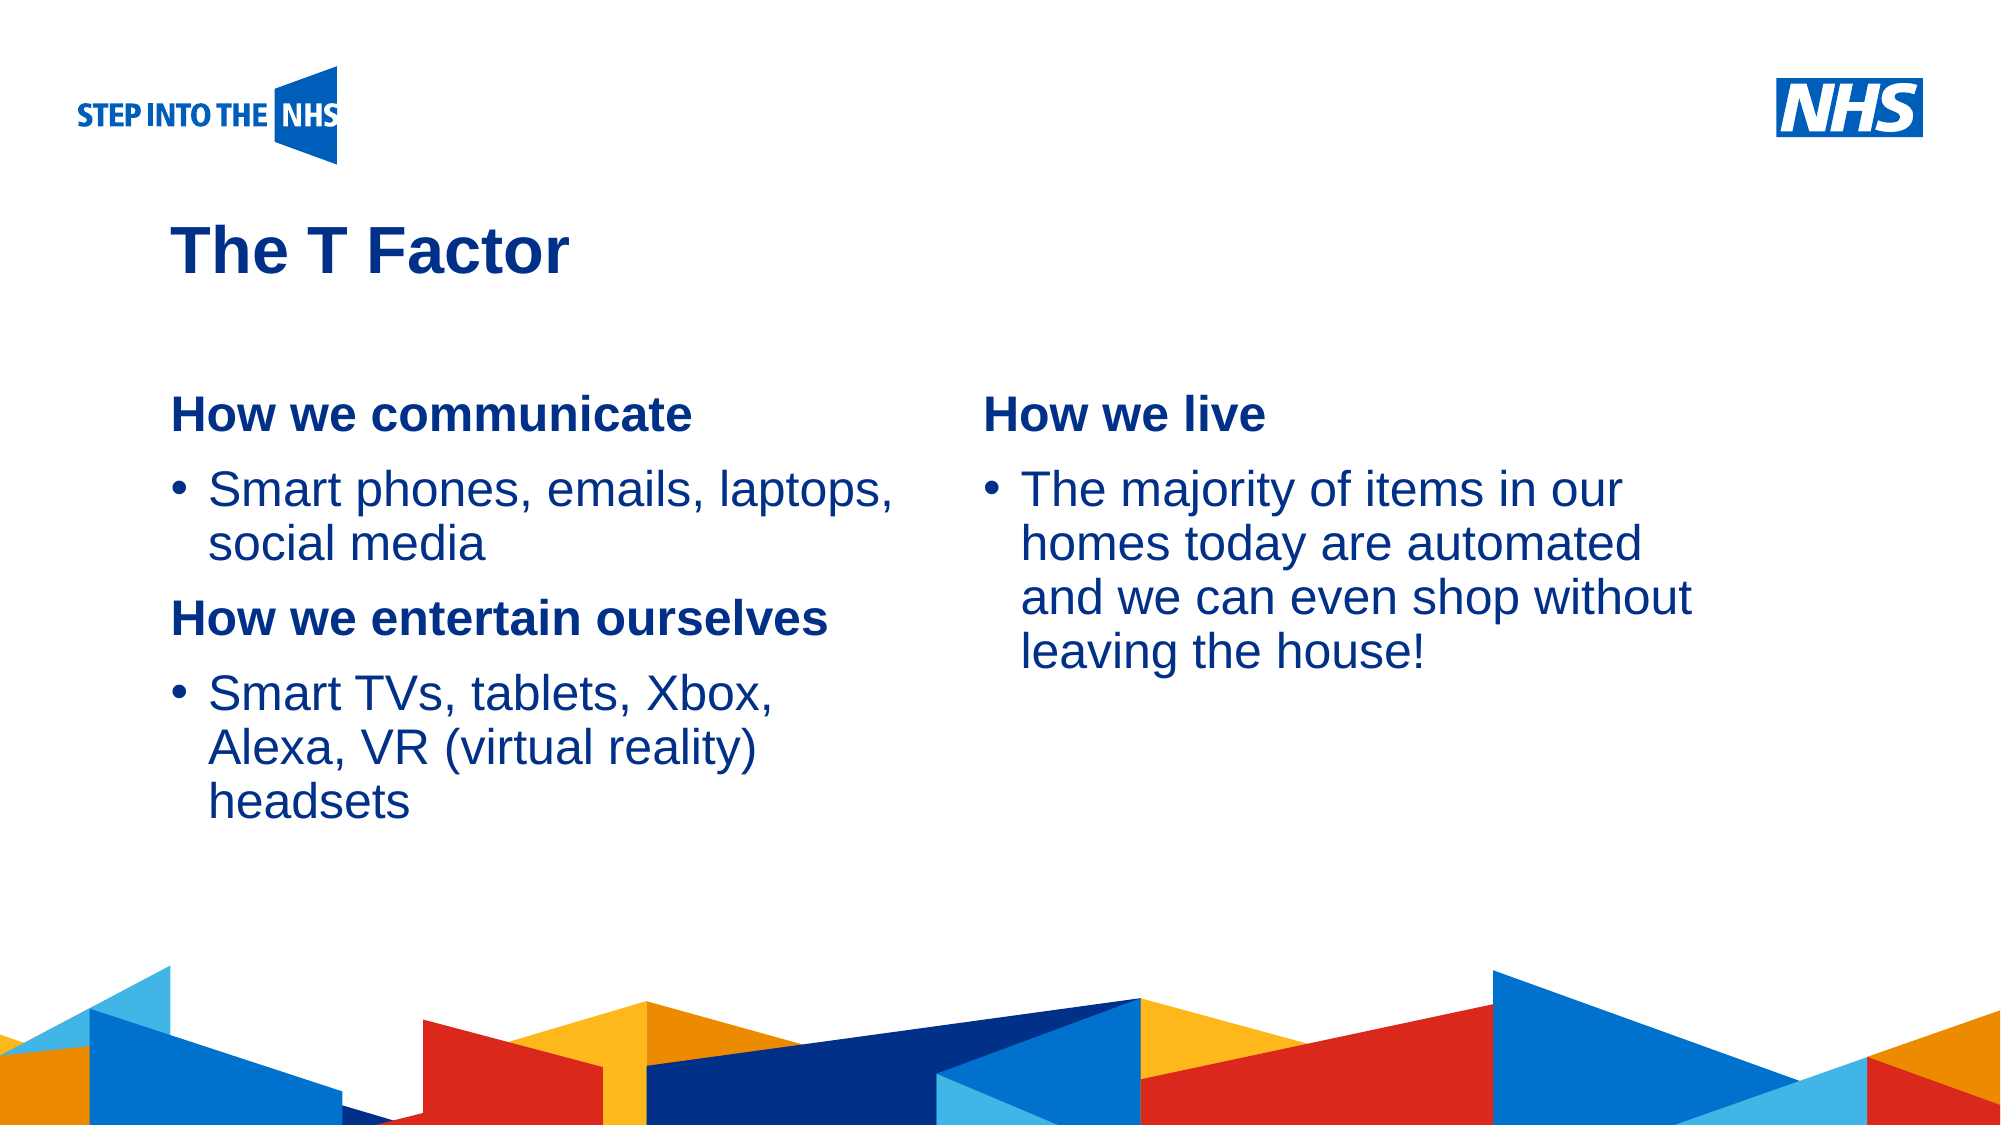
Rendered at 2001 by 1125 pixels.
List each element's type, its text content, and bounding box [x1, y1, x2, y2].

list How we communicate Smart phones, emails, laptops, social media How we entertain ourselves Smart TVs, tablets, Xbox, Alexa, VR (virtual reality) headsets How we live The majority of items in our homes today are automated and we can even shop without leaving the house! [170, 388, 1767, 966]
title The T Factor [170, 216, 1812, 307]
